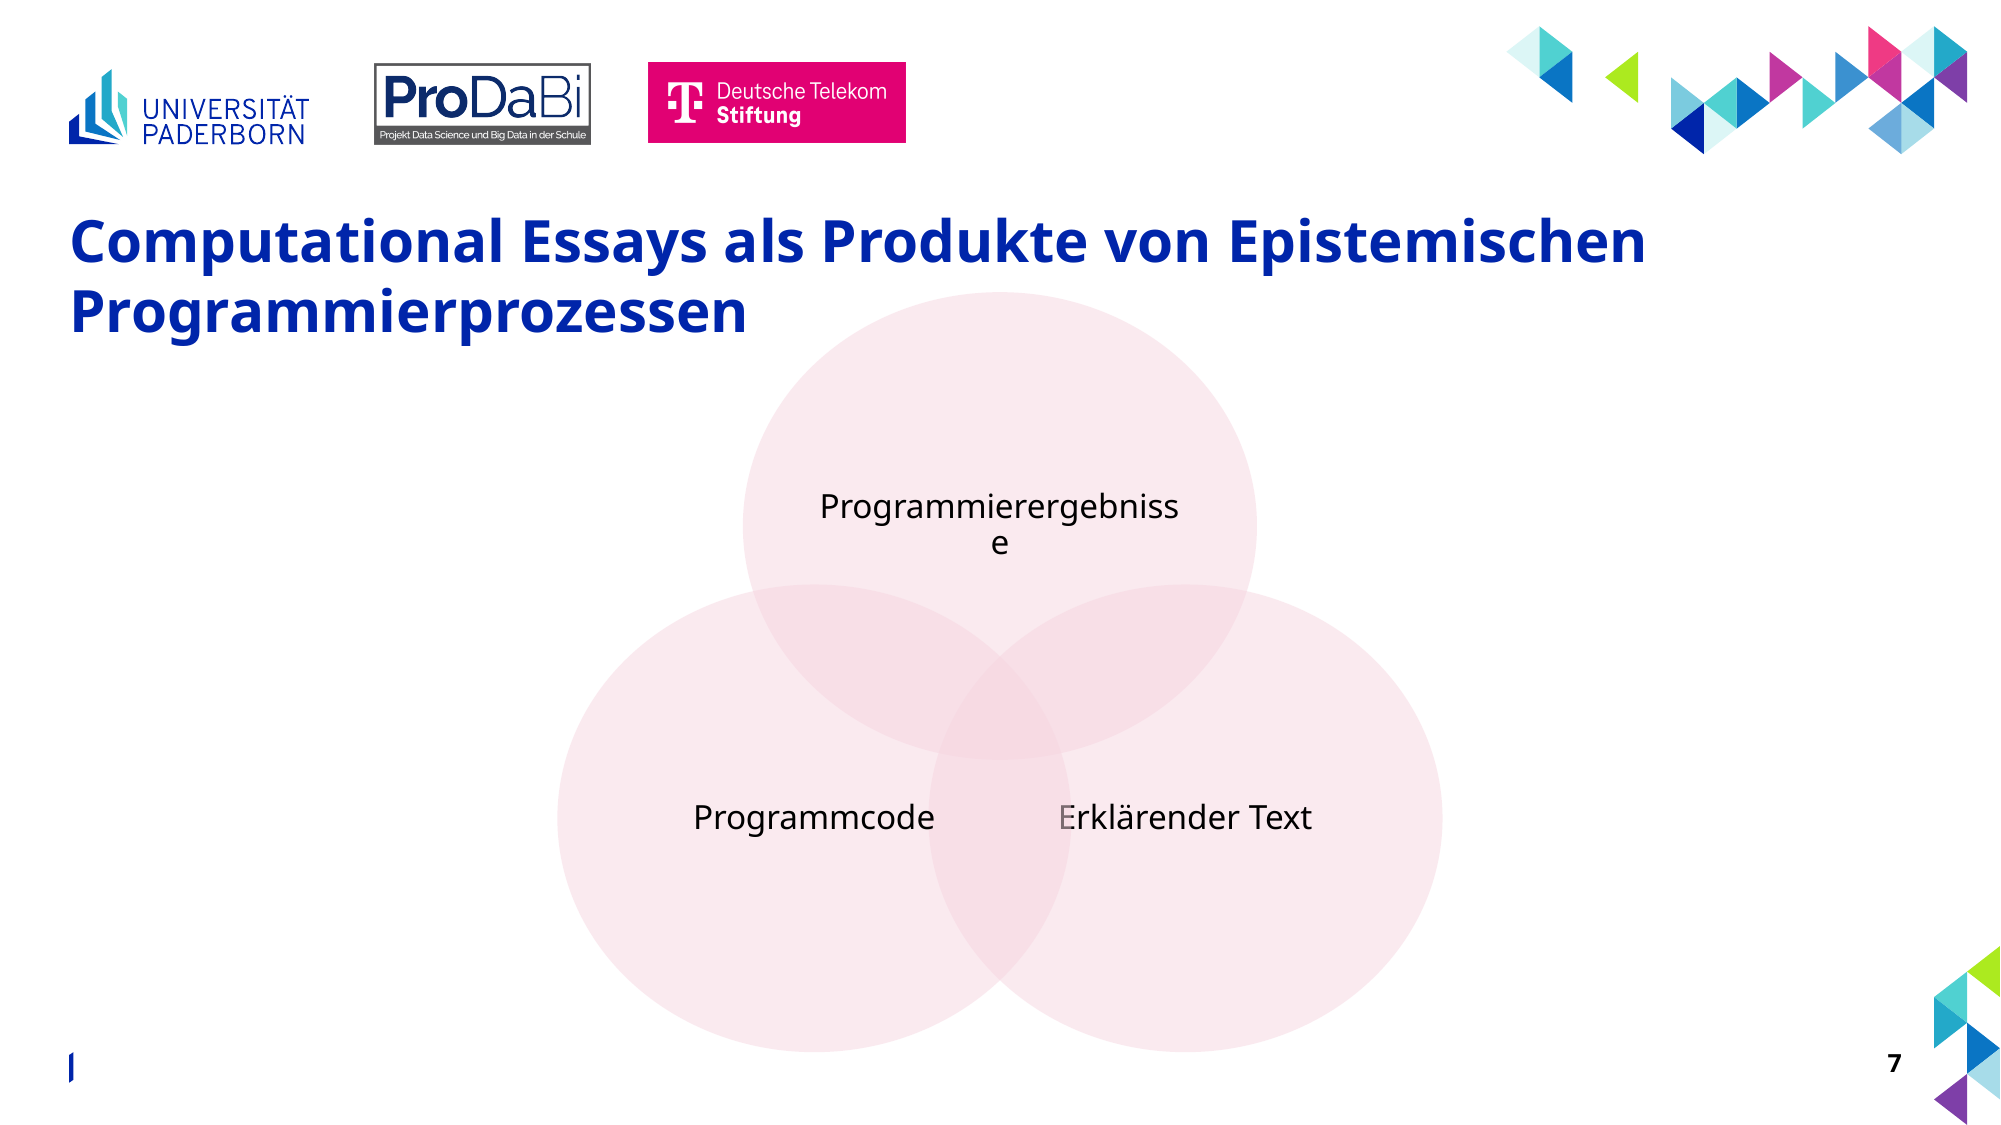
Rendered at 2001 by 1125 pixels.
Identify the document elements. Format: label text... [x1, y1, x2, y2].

picture [374, 63, 591, 145]
text_box [307, 276, 1660, 979]
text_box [557, 292, 1443, 1053]
picture [648, 62, 906, 143]
slide_number 7 [1819, 1052, 1902, 1083]
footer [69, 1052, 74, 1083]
title Computational Essays als Produkte von Epistemischen Programmierprozessen [69, 204, 1931, 347]
